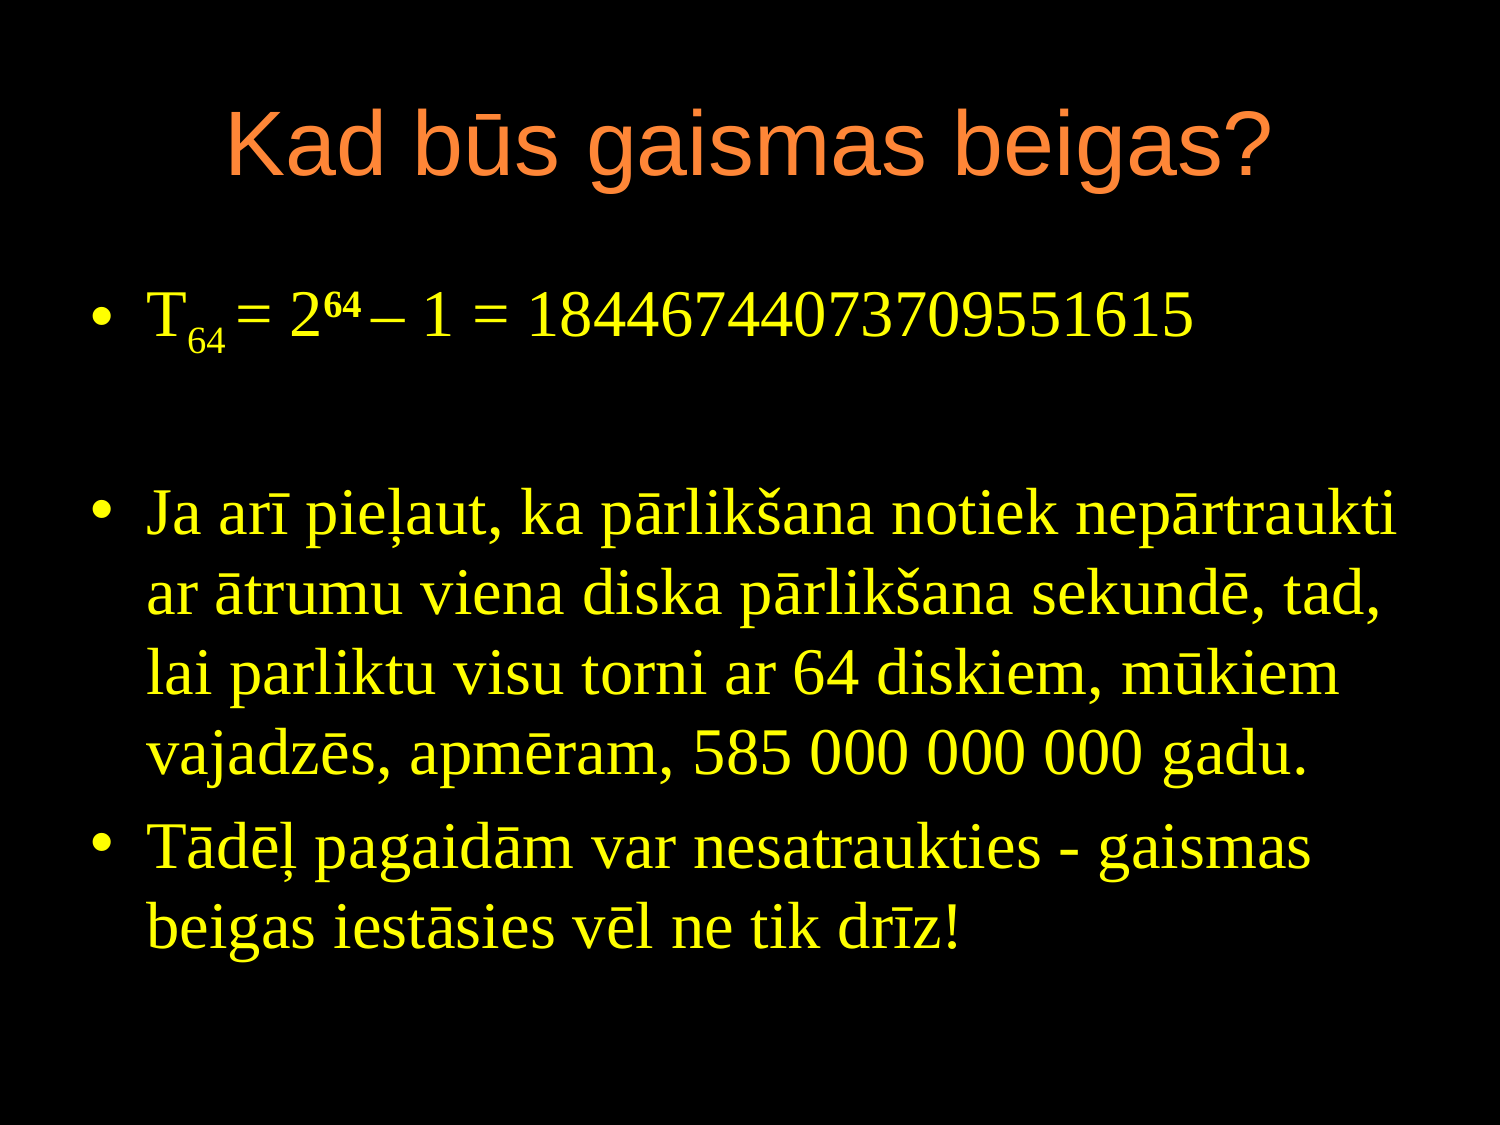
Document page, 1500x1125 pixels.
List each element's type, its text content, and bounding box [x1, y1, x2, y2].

list Т64 = 264 – 1 = 18446744073709551615 Ja arī pieļaut, ka pārlikšana notiek nepārtraukti ar ātrumu viena diska pārlikšana sekundē, tad, lai parliktu visu torni ar 64 diskiem, mūkiem vajadzēs, apmēram, 585 000 000 000 gadu. Tādēļ pagaidām var nesatraukties - gaismas beigas iestāsies vēl ne tik drīz! [74, 262, 1426, 1006]
title Kad būs gaismas beigas? [74, 44, 1426, 233]
